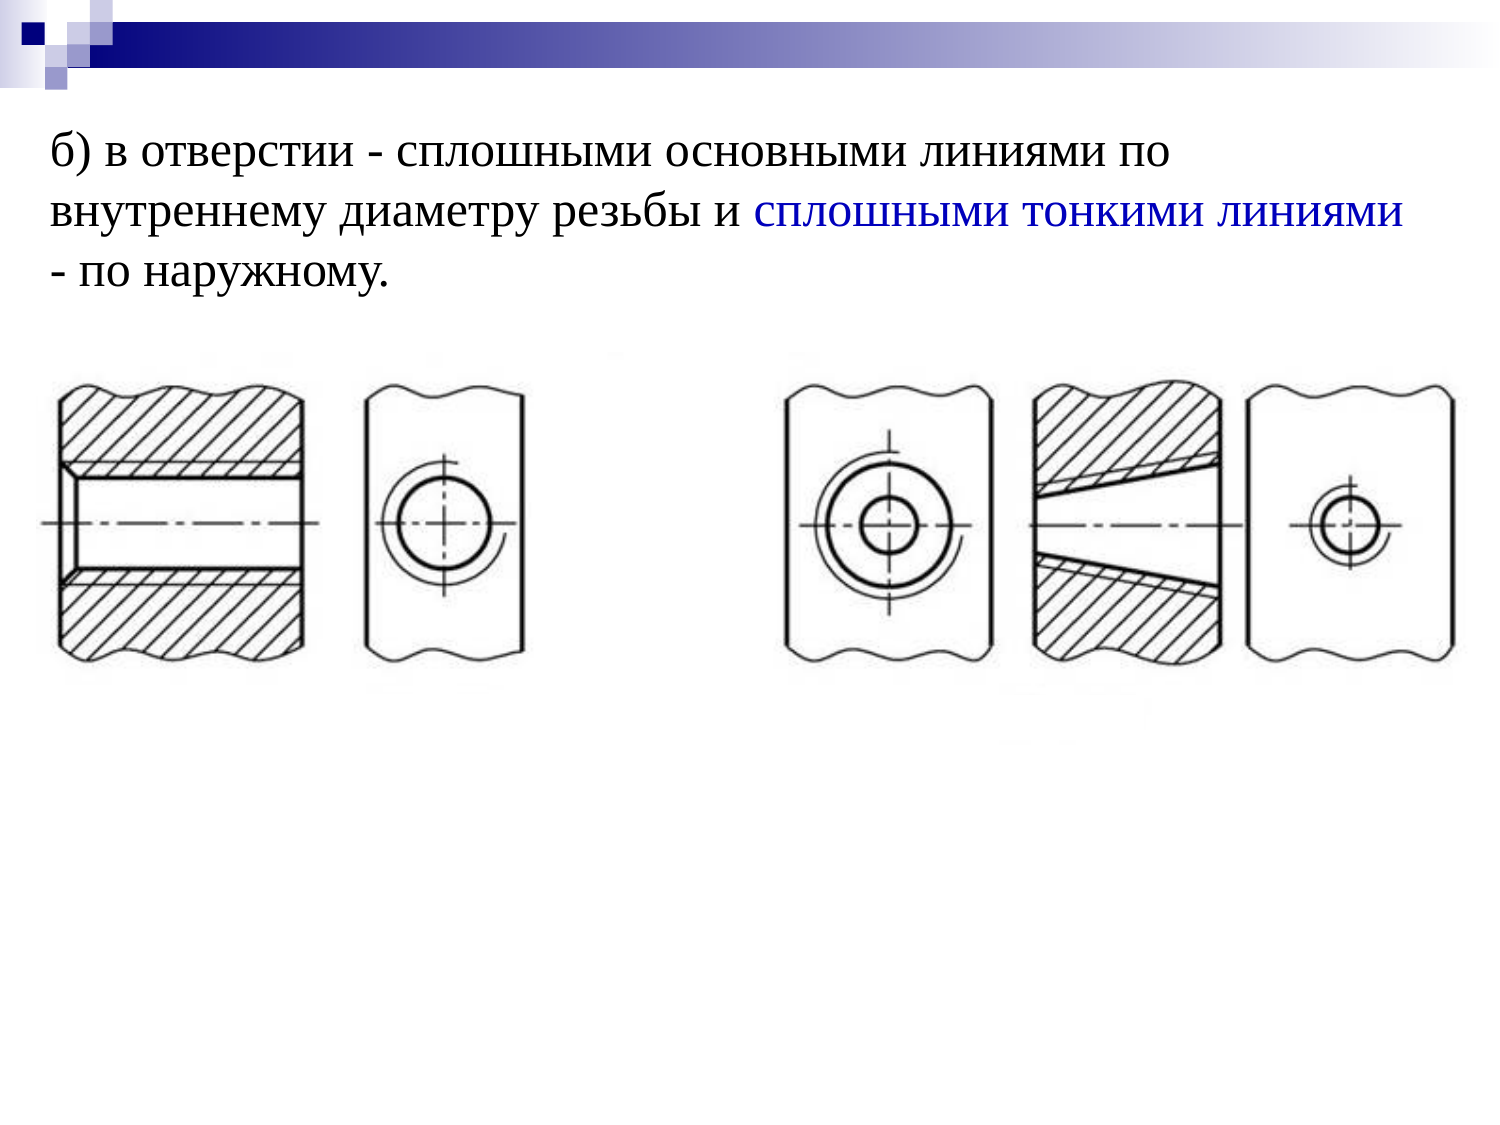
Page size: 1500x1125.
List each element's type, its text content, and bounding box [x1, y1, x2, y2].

picture [36, 352, 1475, 752]
text_box б) в отверстии - сплошными основными линиями по внутреннему диаметру резьбы и сплошными тонкими линиями - по наружному. [35, 109, 1420, 351]
